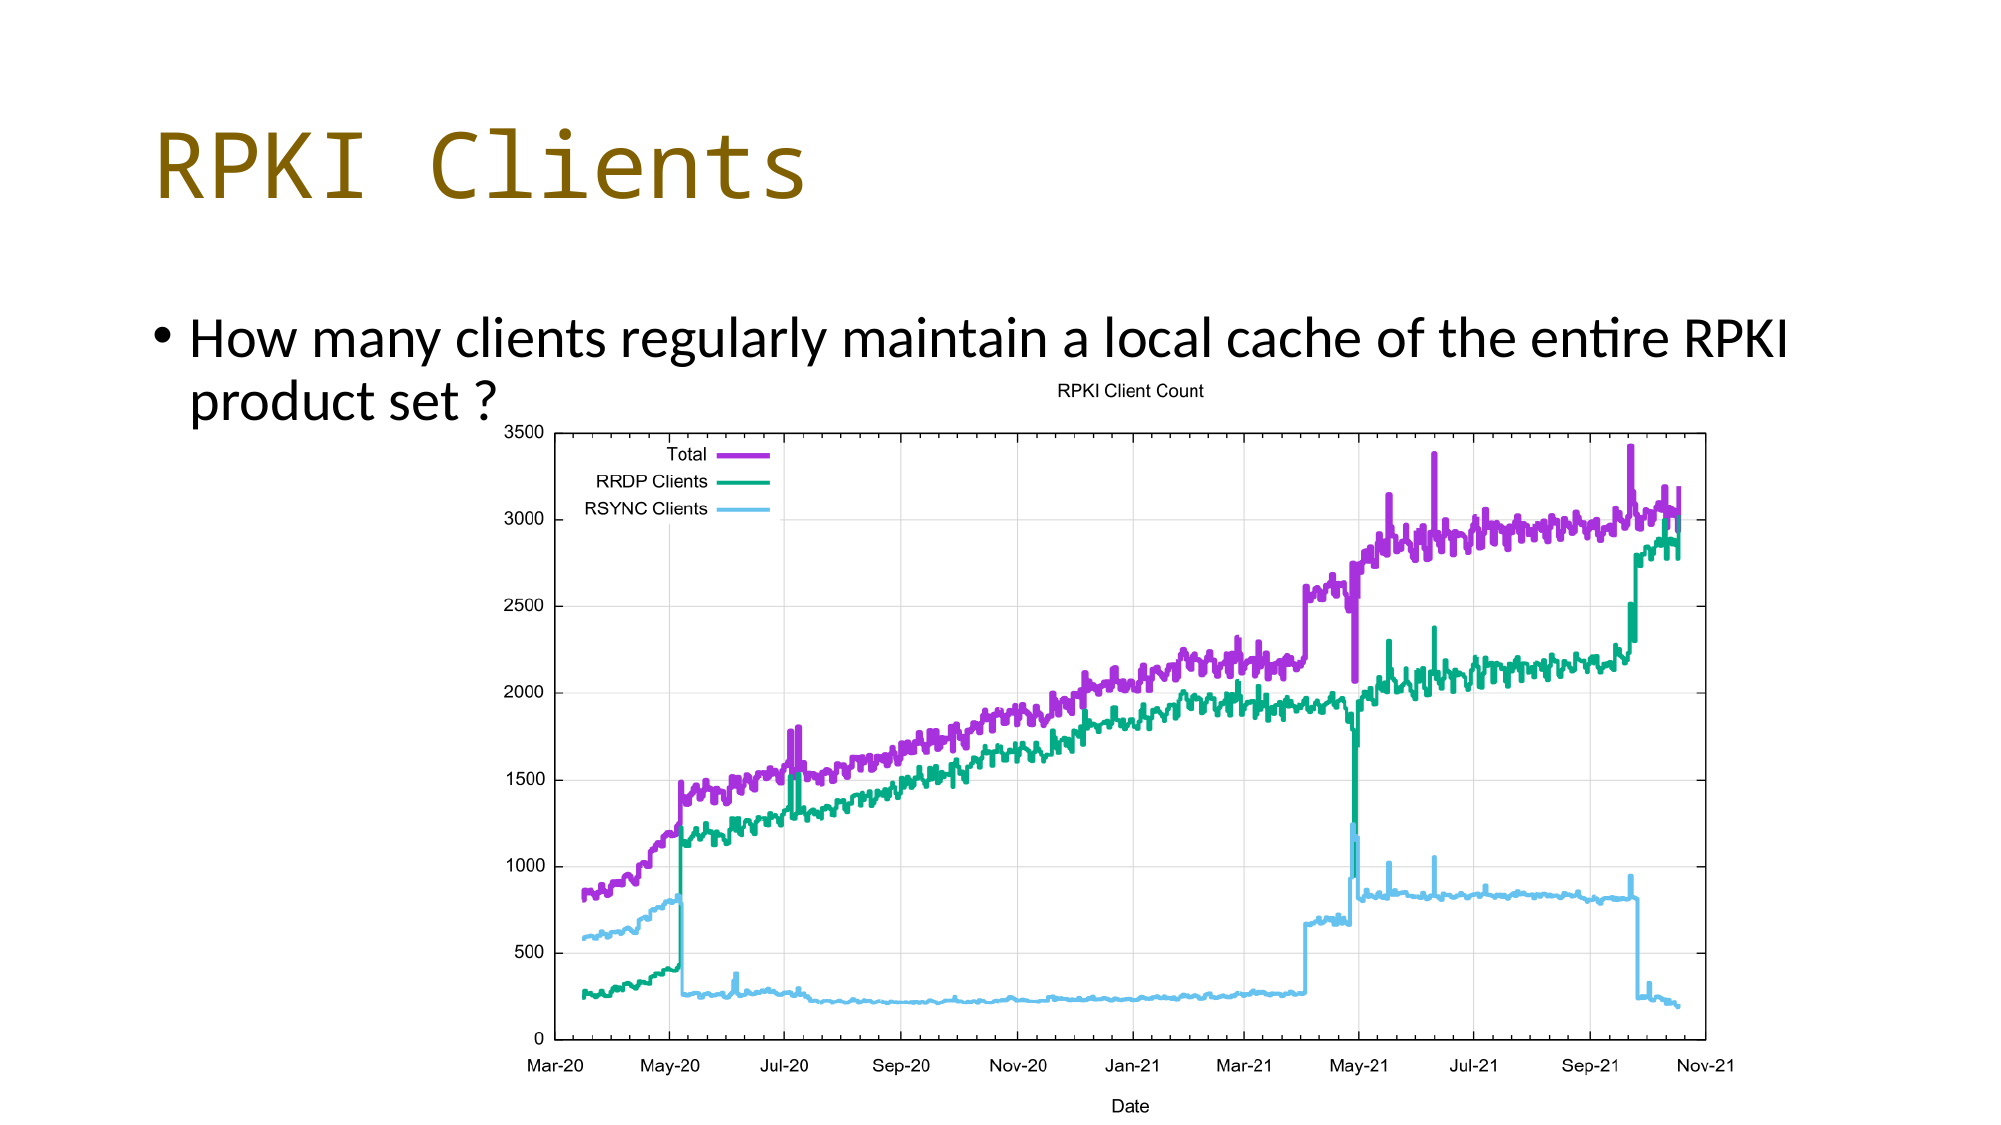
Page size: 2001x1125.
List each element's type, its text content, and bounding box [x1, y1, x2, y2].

title RPKI Clients [137, 59, 1863, 278]
list How many clients regularly maintain a local cache of the entire RPKI product set ? [137, 299, 1863, 1014]
picture [472, 352, 1735, 1125]
